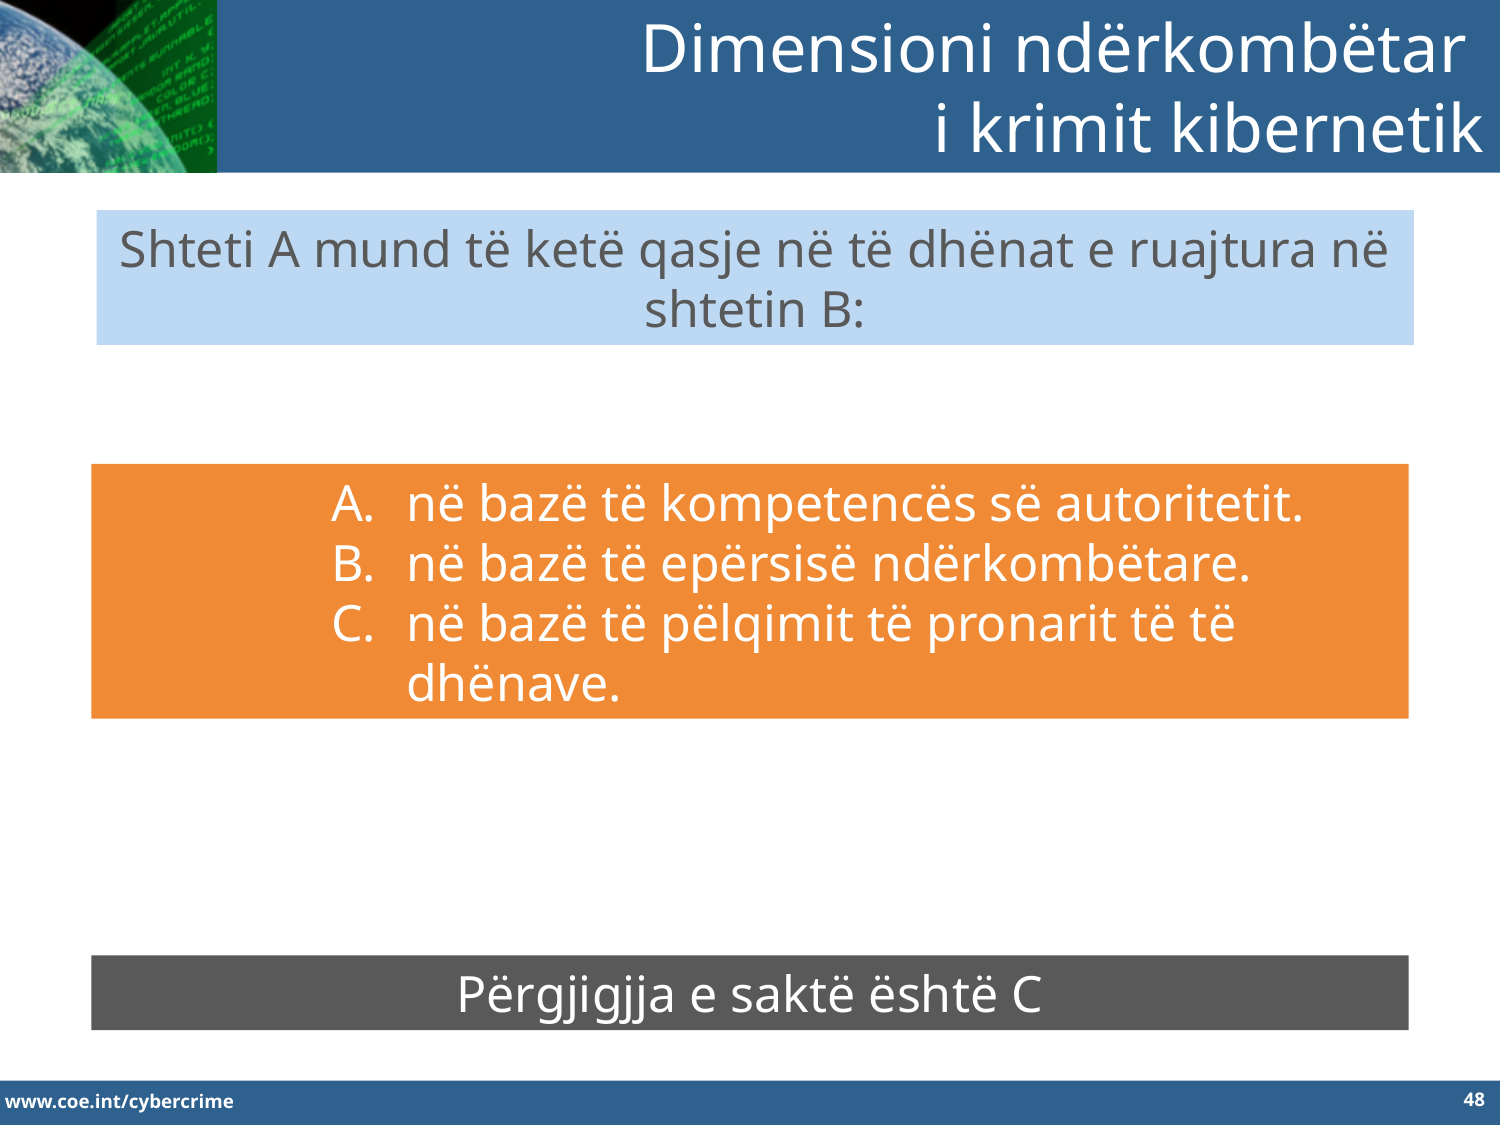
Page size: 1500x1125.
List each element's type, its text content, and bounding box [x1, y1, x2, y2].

text_box Shteti A mund të ketë qasje në të dhënat e ruajtura në shtetin B: [96, 210, 1414, 345]
text_box në bazë të kompetencës së autoritetit. në bazë të epërsisë ndërkombëtare. në bazë të pëlqimit të pronarit të të dhënave. [91, 463, 1409, 719]
slide_number 48 [1149, 1079, 1500, 1125]
picture [0, 1, 217, 173]
text_box Përgjigjja e saktë është C [91, 955, 1409, 1031]
text_box Dimensioni ndërkombëtar i krimit kibernetik [329, 9, 1500, 162]
